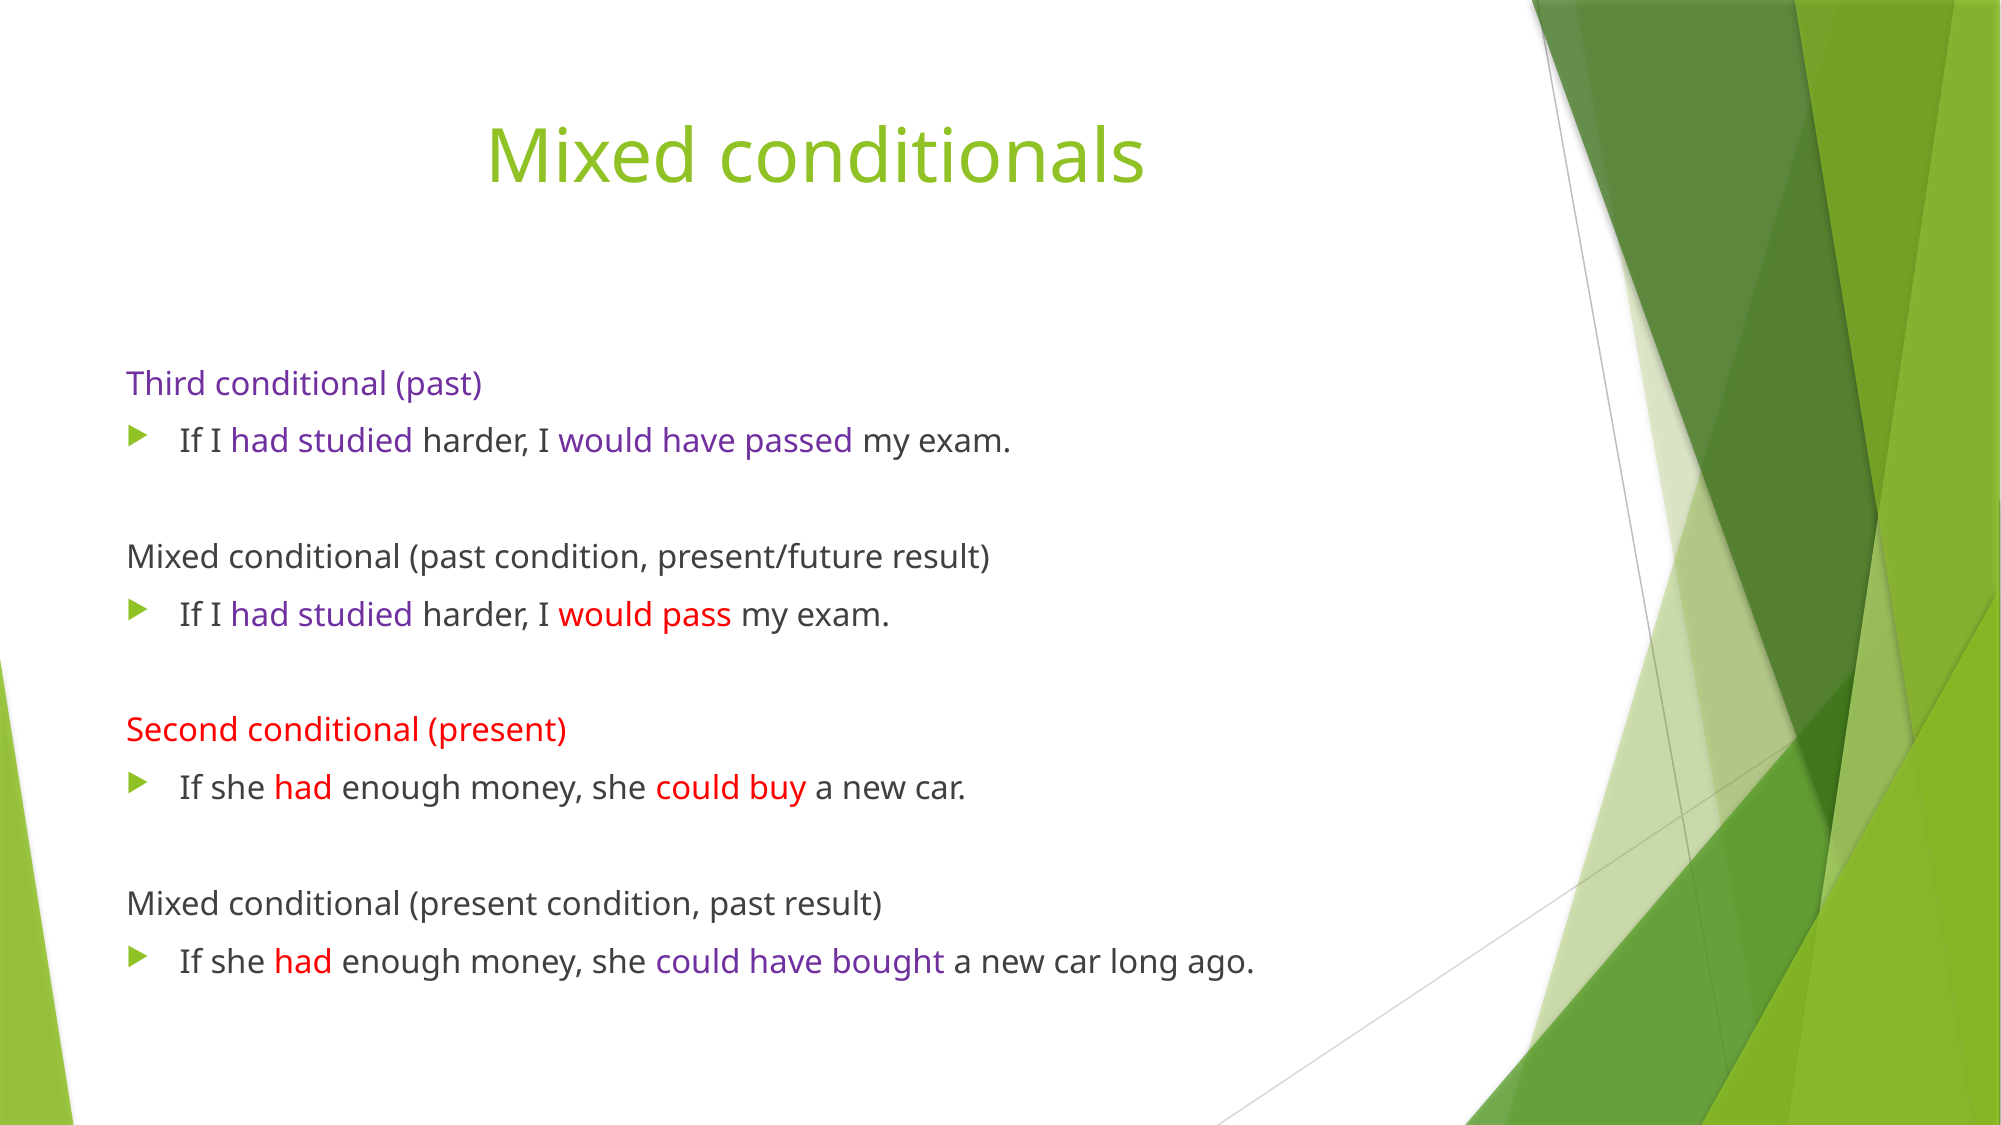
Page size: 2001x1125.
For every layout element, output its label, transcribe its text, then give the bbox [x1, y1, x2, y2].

title Mixed conditionals [111, 99, 1522, 317]
list Third conditional (past) If I had studied harder, I would have passed my exam. Mixed conditional (past condition, present/future result) If I had studied harder, I would pass my exam. Second conditional (present) If she had enough money, she could buy a new car. Mixed conditional (present condition, past result) If she had enough money, she could have bought a new car long ago. [111, 354, 1522, 992]
